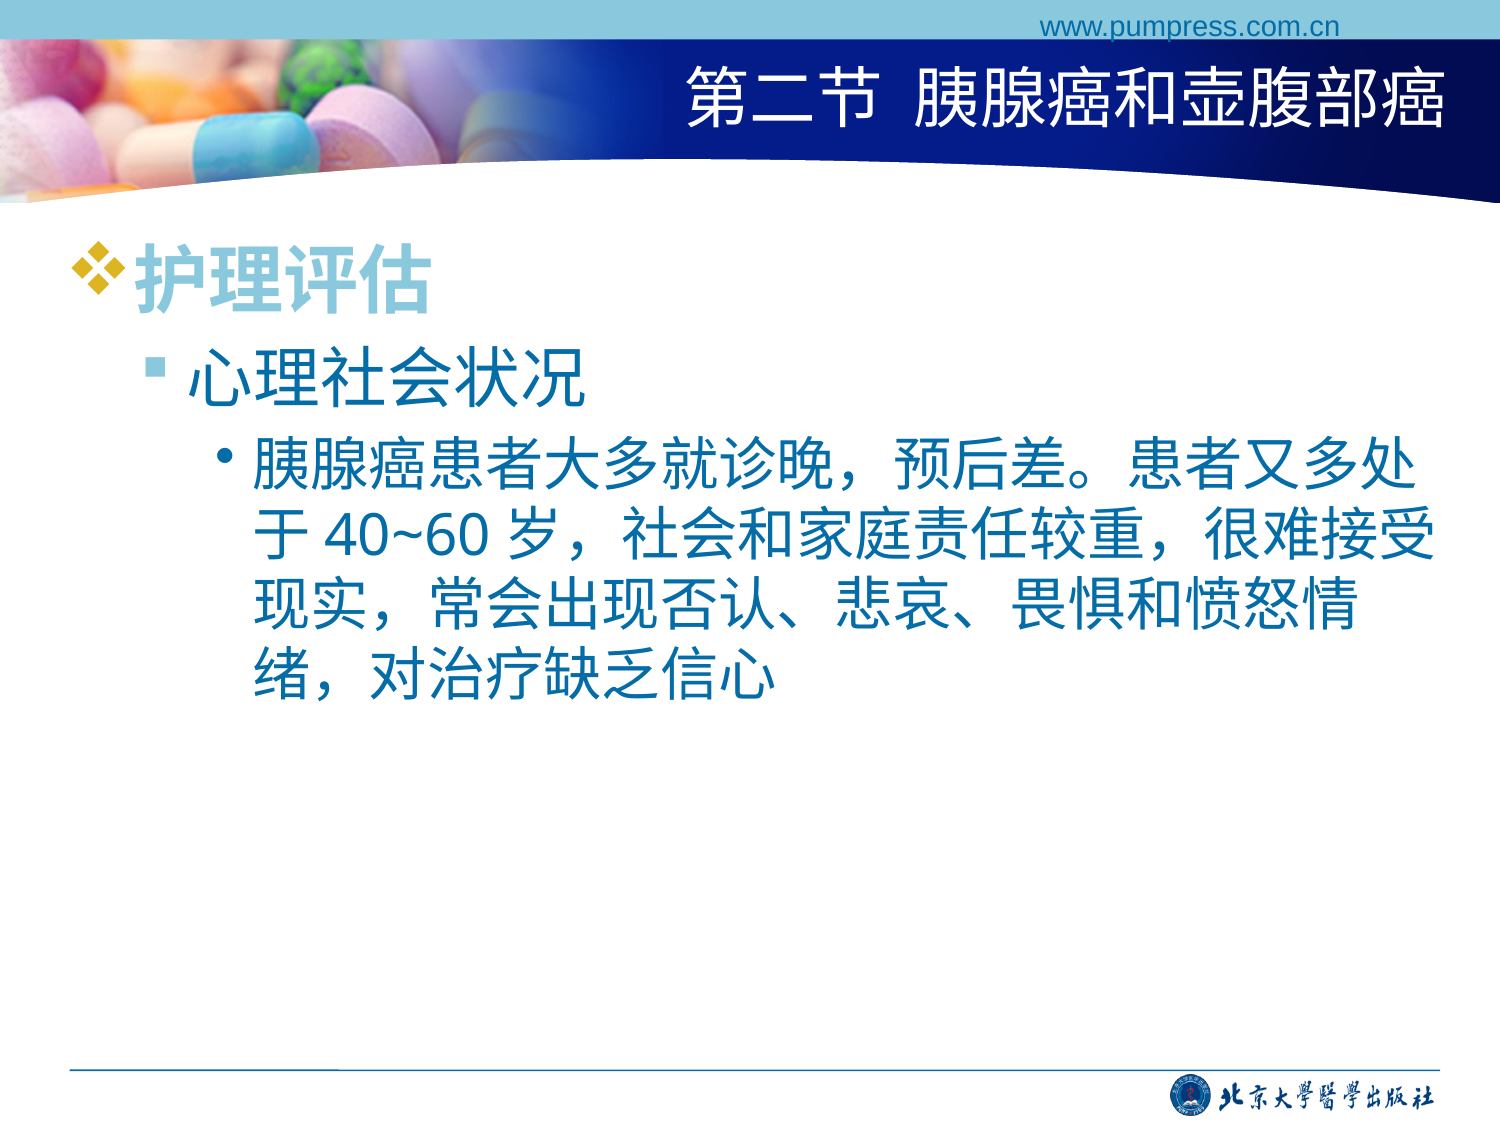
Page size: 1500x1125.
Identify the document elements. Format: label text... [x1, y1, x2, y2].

list 护理评估 心理社会状况 胰腺癌患者大多就诊晚，预后差。患者又多处于40~60岁，社会和家庭责任较重，很难接受现实，常会出现否认、悲哀、畏惧和愤怒情绪，对治疗缺乏信心 [49, 224, 1463, 1026]
picture [1170, 1074, 1436, 1118]
picture [0, 40, 1500, 203]
title 第二节 胰腺癌和壶腹部癌 [137, 49, 1463, 143]
slide_number www.pumpress.com.cn [1025, 0, 1463, 38]
